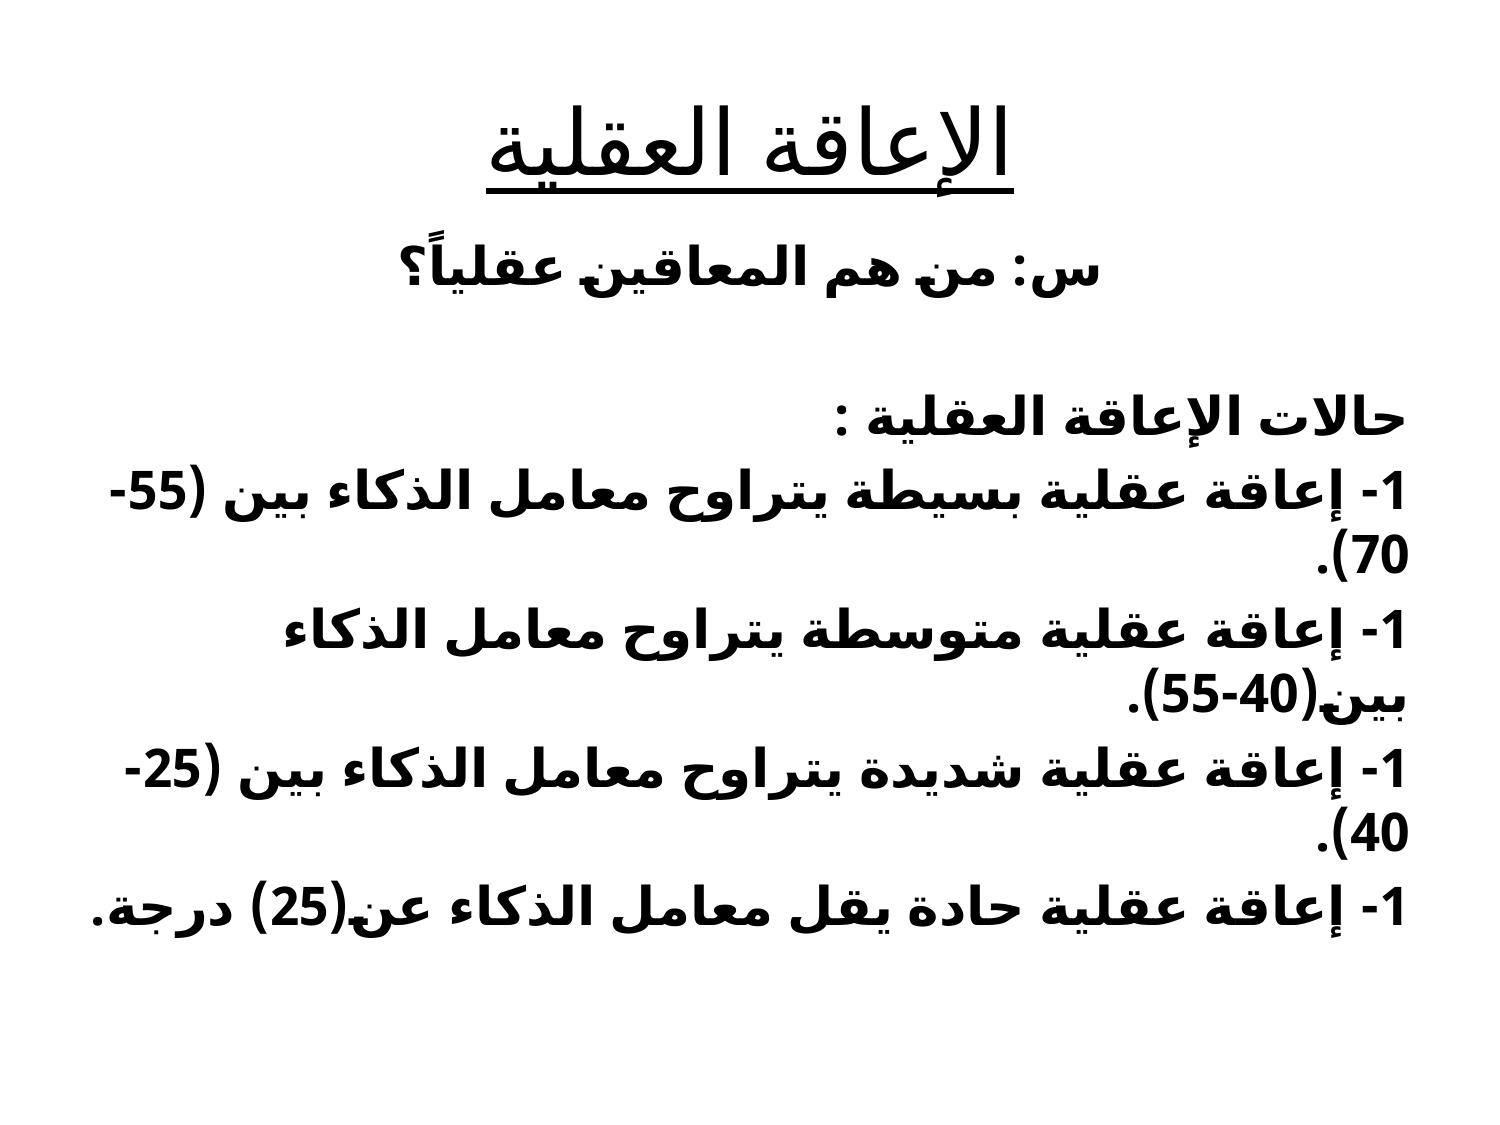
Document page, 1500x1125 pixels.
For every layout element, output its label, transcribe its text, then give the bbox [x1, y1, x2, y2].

list س: من هم المعاقين عقلياً؟ حالات الإعاقة العقلية : 1- إعاقة عقلية بسيطة يتراوح معامل الذكاء بين (55-70). 1- إعاقة عقلية متوسطة يتراوح معامل الذكاء بين(40-55). 1- إعاقة عقلية شديدة يتراوح معامل الذكاء بين (25-40). 1- إعاقة عقلية حادة يقل معامل الذكاء عن(25) درجة. [75, 224, 1425, 1005]
title الإعاقة العقلية [75, 45, 1425, 224]
